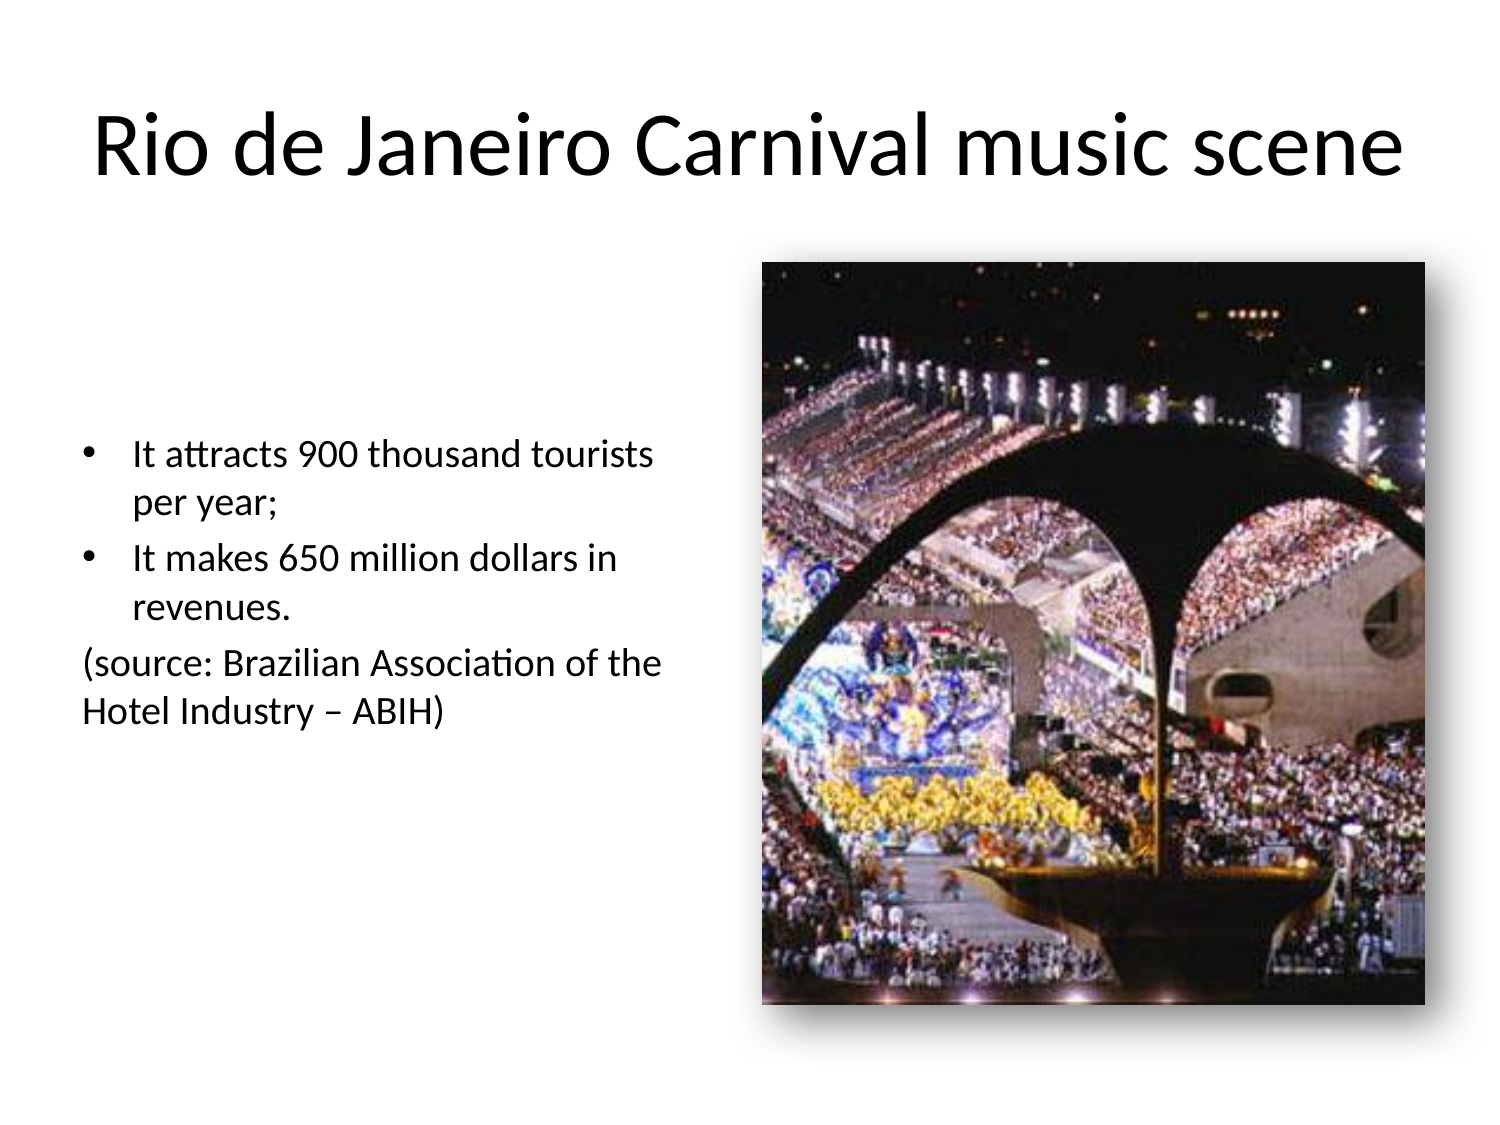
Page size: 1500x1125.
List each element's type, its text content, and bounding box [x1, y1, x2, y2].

title Rio de Janeiro Carnival music scene [75, 45, 1425, 233]
list It attracts 900 thousand tourists per year; It makes 650 million dollars in revenues. (source: Brazilian Association of the Hotel Industry – ABIH) [67, 419, 730, 741]
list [762, 262, 1426, 1006]
